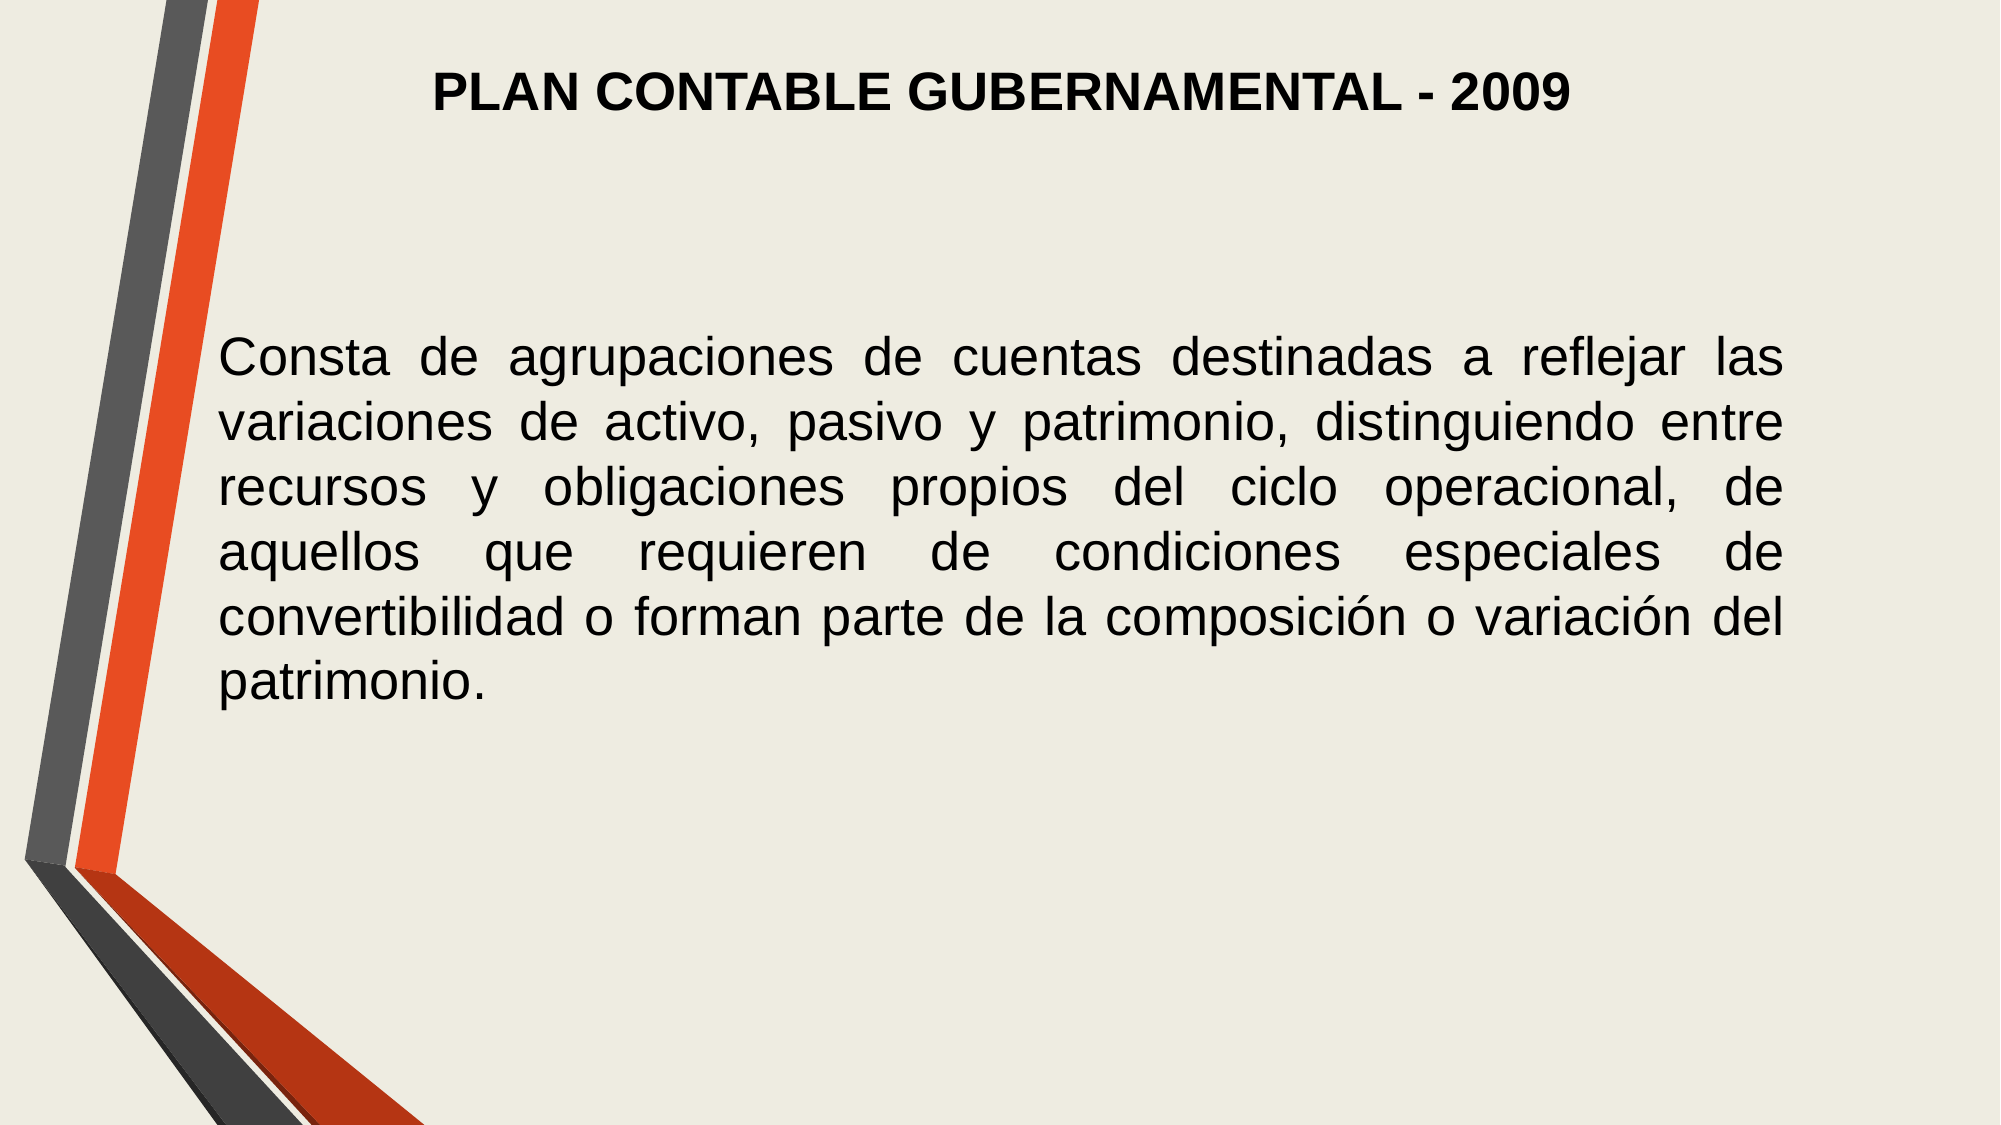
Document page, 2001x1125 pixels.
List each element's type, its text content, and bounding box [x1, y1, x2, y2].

text_box PLAN CONTABLE GUBERNAMENTAL - 2009 [394, 49, 1612, 129]
text_box Consta de agrupaciones de cuentas destinadas a reflejar las variaciones de activo, pasivo y patrimonio, distinguiendo entre recursos y obligaciones propios del ciclo operacional, de aquellos que requieren de condiciones especiales de convertibilidad o forman parte de la composición o variación del patrimonio. [204, 313, 1802, 719]
